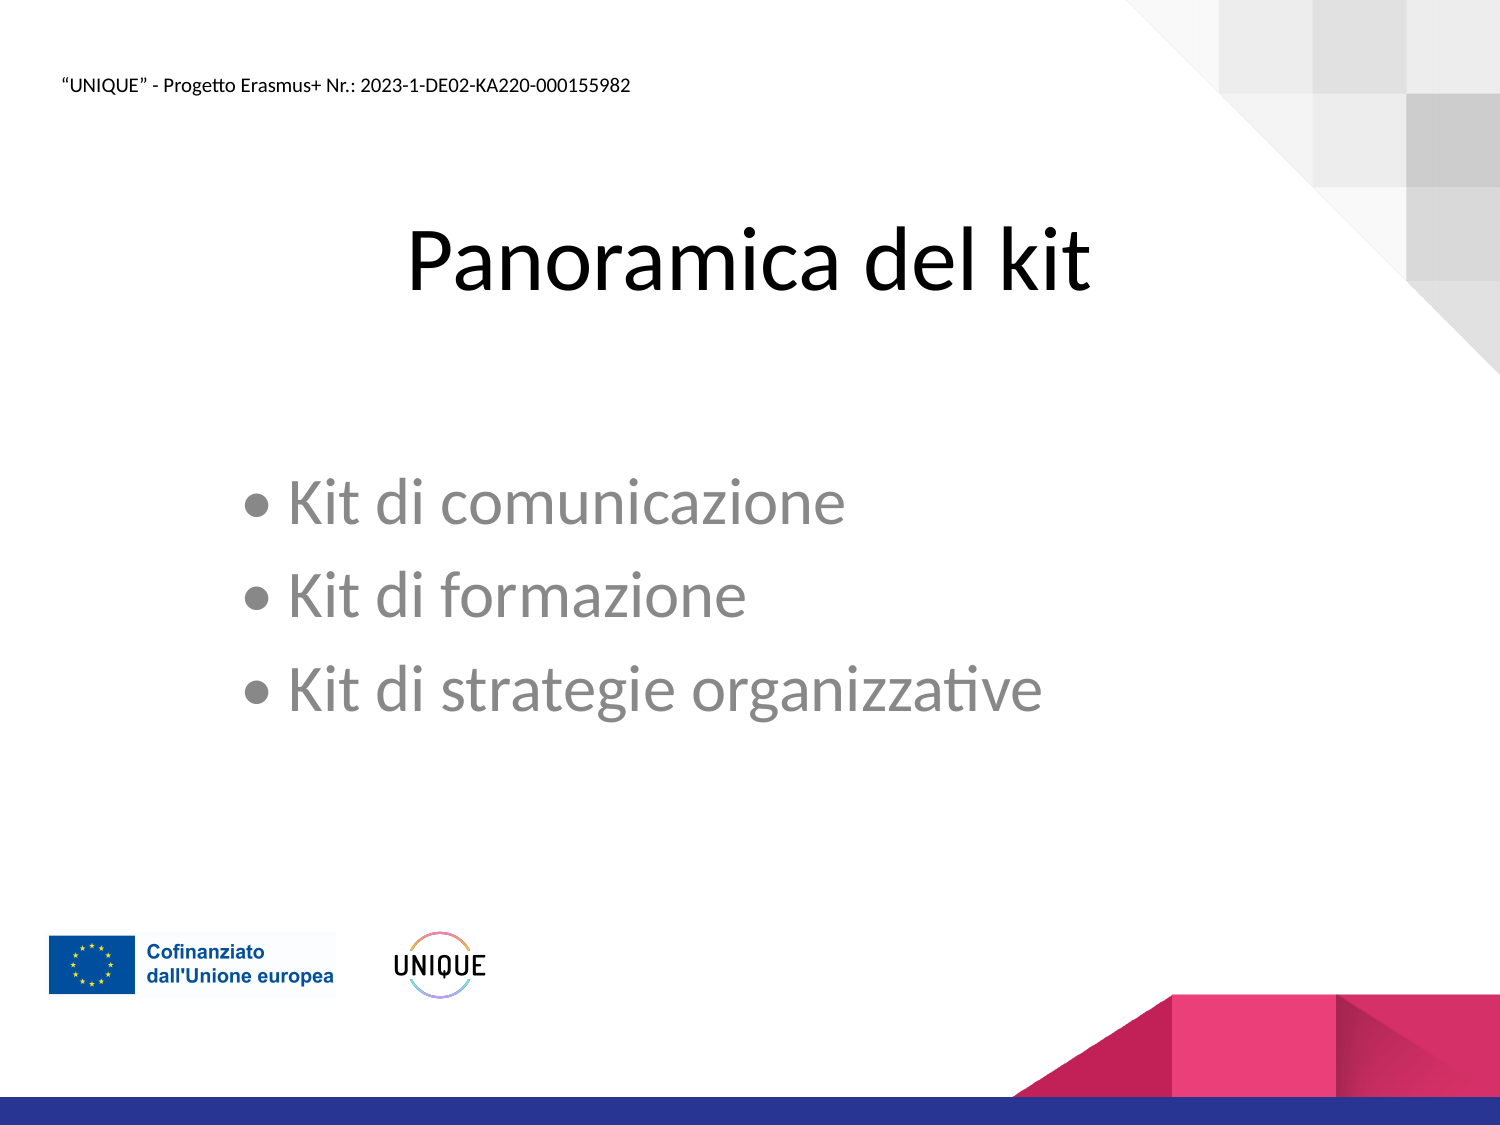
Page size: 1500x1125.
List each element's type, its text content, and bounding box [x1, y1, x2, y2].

picture [1125, 0, 1500, 375]
subtitle • Kit di comunicazione • Kit di formazione • Kit di strategie organizzative [225, 450, 1275, 738]
title Panoramica del kit [112, 132, 1388, 375]
picture [0, 919, 1500, 1125]
